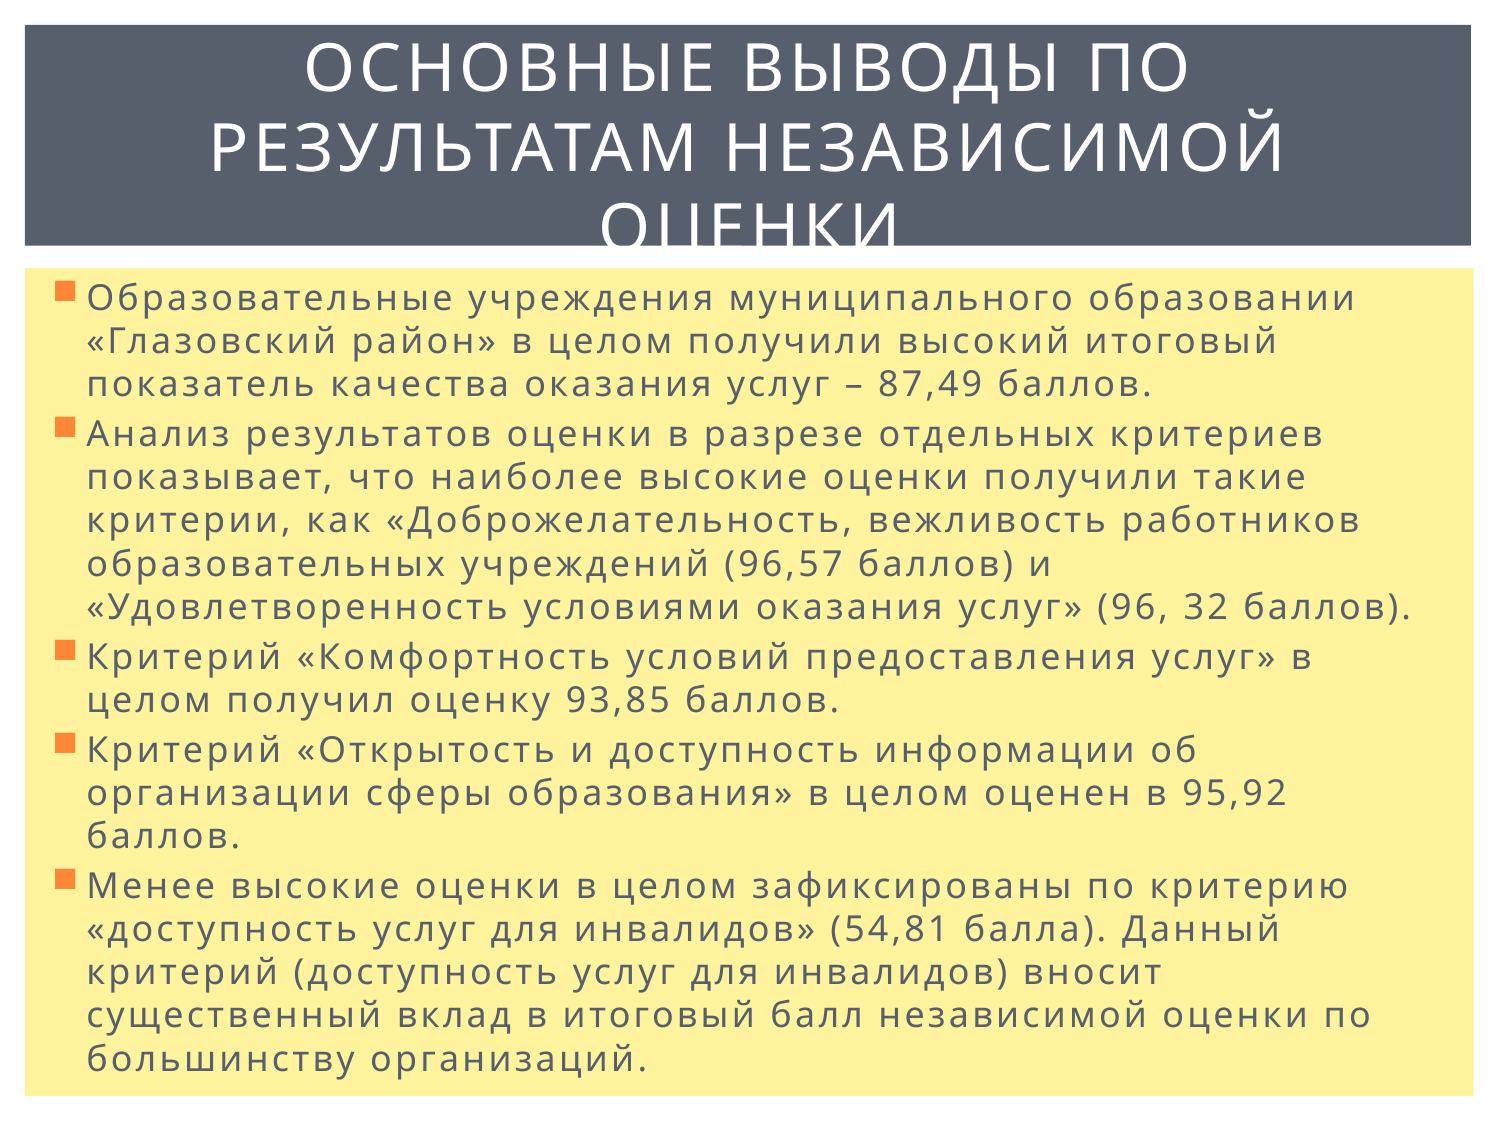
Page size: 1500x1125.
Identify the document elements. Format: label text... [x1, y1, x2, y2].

list Образовательные учреждения муниципального образовании «Глазовский район» в целом получили высокий итоговый показатель качества оказания услуг – 87,49 баллов. Анализ результатов оценки в разрезе отдельных критериев показывает, что наиболее высокие оценки получили такие критерии, как «Доброжелательность, вежливость работников образовательных учреждений (96,57 баллов) и «Удовлетворенность условиями оказания услуг» (96, 32 баллов). Критерий «Комфортность условий предоставления услуг» в целом получил оценку 93,85 баллов. Критерий «Открытость и доступность информации об организации сферы образования» в целом оценен в 95,92 баллов. Менее высокие оценки в целом зафиксированы по критерию «доступность услуг для инвалидов» (54,81 балла). Данный критерий (доступность услуг для инвалидов) вносит существенный вклад в итоговый балл независимой оценки по большинству организаций. [29, 267, 1471, 1094]
title Основные выводы по результатам независимой оценки [62, 58, 1438, 232]
